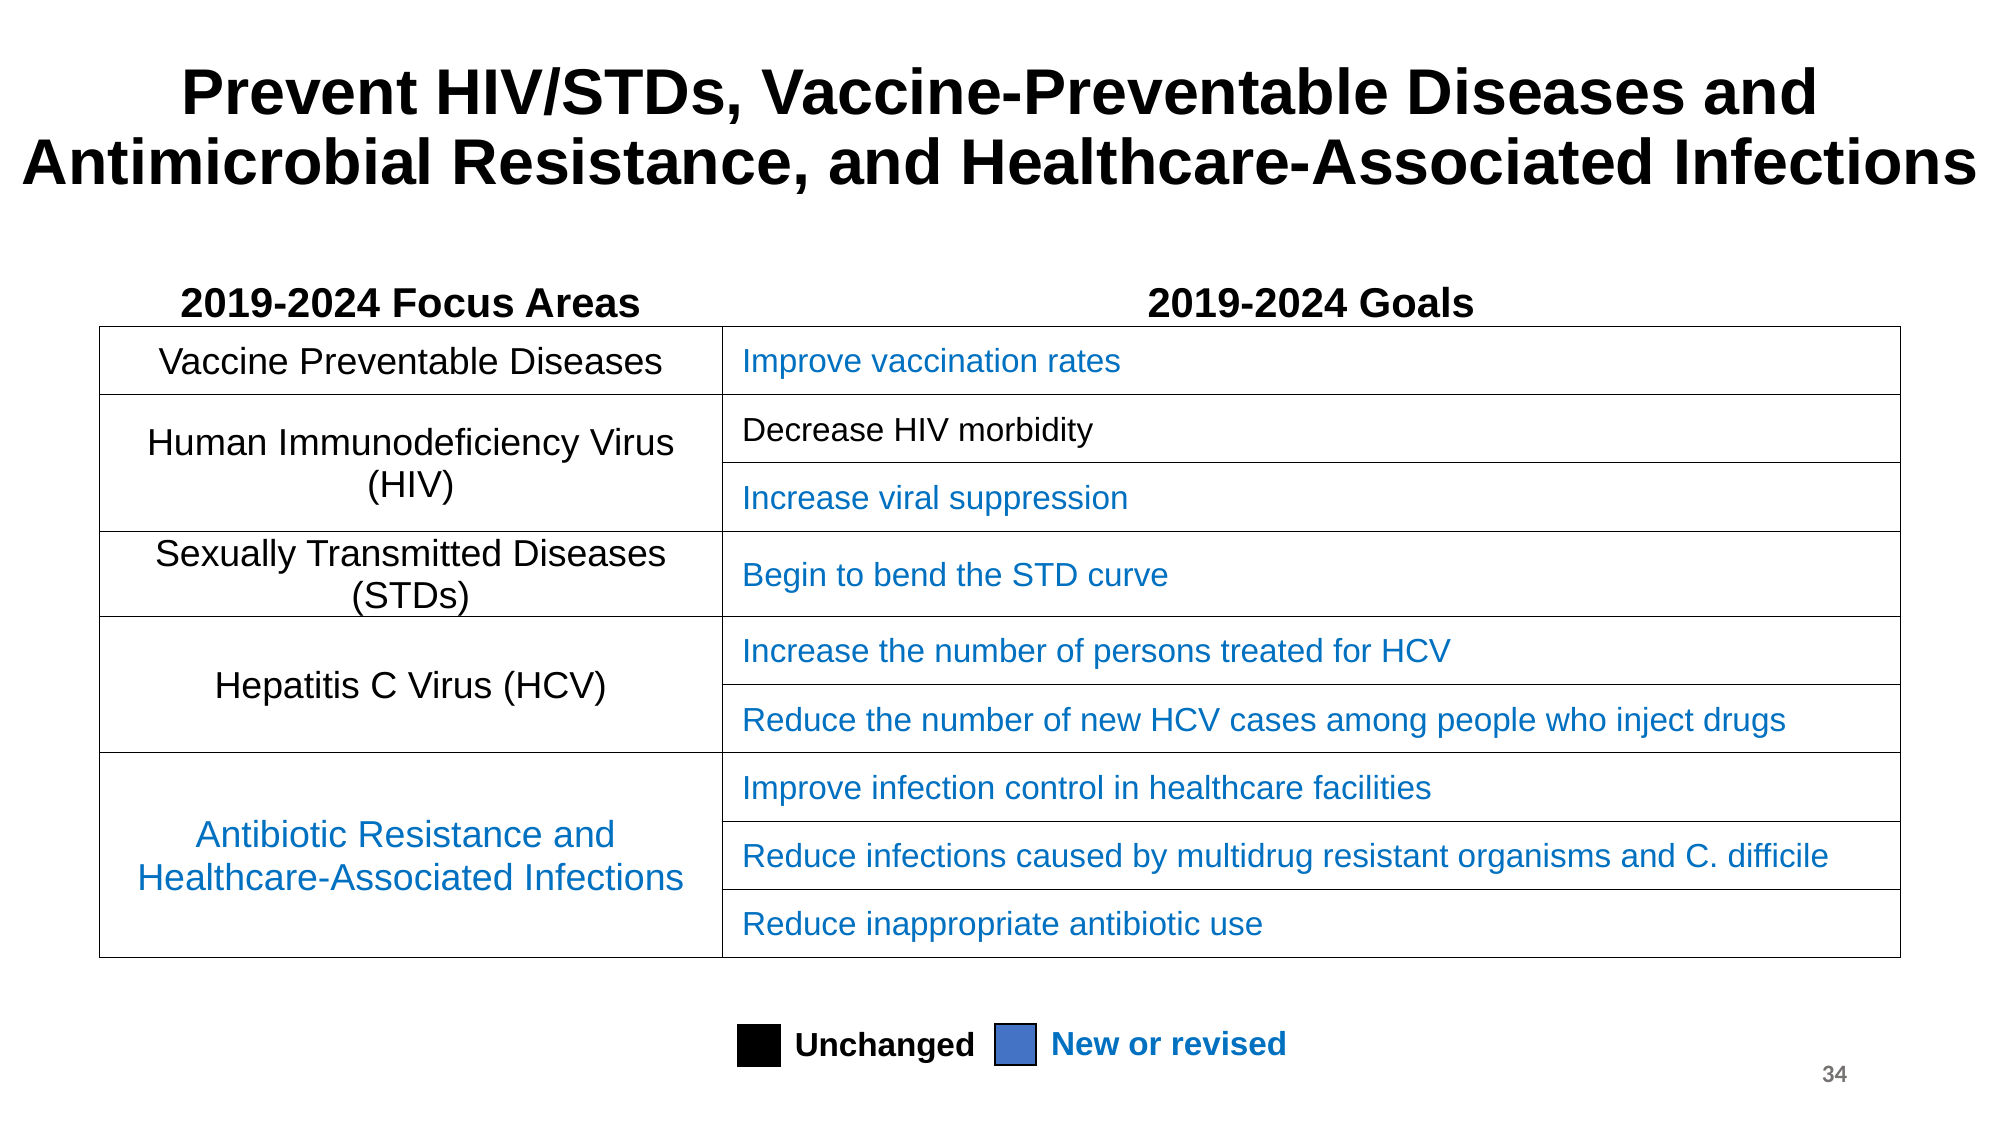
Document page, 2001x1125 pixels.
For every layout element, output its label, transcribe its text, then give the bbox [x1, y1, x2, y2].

table_cell Vaccine Preventable Diseases [100, 327, 722, 394]
table_cell Reduce inappropriate antibiotic use [723, 890, 1900, 957]
table_cell Reduce infections caused by multidrug resistant organisms and C. difficile [723, 822, 1900, 889]
table_cell Human Immunodeficiency Virus (HIV) [100, 395, 722, 531]
slide_number 34 [1412, 1042, 1863, 1103]
table_header 2019-2024 Focus Areas [99, 262, 722, 326]
table_cell Increase the number of persons treated for HCV [723, 617, 1900, 684]
table_cell Reduce the number of new HCV cases among people who inject drugs [723, 685, 1900, 752]
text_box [738, 1014, 1306, 1071]
table_cell Increase viral suppression [723, 463, 1900, 531]
table_cell Decrease HIV morbidity [723, 395, 1900, 462]
table_header 2019-2024 Goals [722, 262, 1900, 326]
table_cell Sexually Transmitted Diseases (STDs) [100, 532, 722, 616]
table_cell Begin to bend the STD curve [723, 532, 1900, 616]
table_cell Antibiotic Resistance and Healthcare-Associated Infections [100, 753, 722, 957]
title Prevent HIV/STDs, Vaccine-Preventable Diseases and Antimicrobial Resistance, and Healthcare-Associated Infections [0, 15, 2000, 242]
table_cell Improve vaccination rates [723, 327, 1900, 394]
table_cell Hepatitis C Virus (HCV) [100, 617, 722, 752]
table_cell Improve infection control in healthcare facilities [723, 753, 1900, 821]
